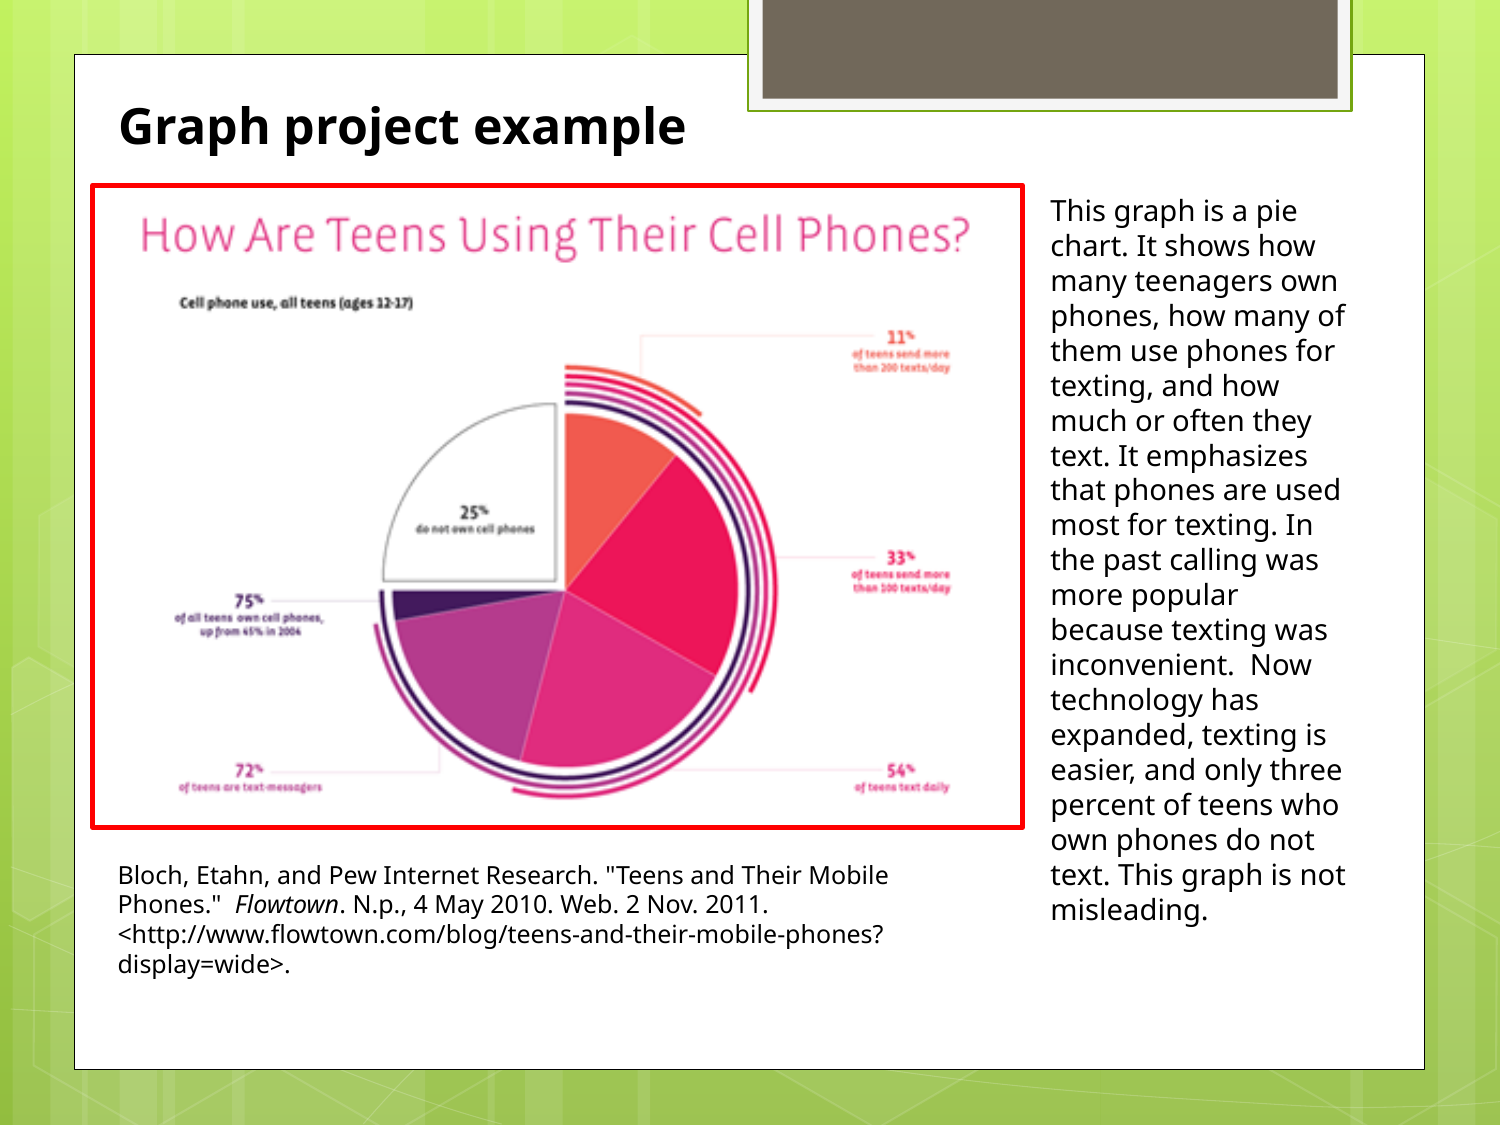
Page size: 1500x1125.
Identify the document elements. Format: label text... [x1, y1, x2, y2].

text_box Bloch, Etahn, and Pew Internet Research. "Teens and Their Mobile Phones." Flowtown. N.p., 4 May 2010. Web. 2 Nov. 2011. <http://www.flowtown.com/blog/teens-and-their-mobile-phones?display=wide>. [102, 851, 1025, 987]
picture [94, 187, 1021, 826]
text_box Graph project example [103, 86, 703, 162]
text_box This graph is a pie chart. It shows how many teenagers own phones, how many of them use phones for texting, and how much or often they text. It emphasizes that phones are used most for texting. In the past calling was more popular because texting was inconvenient. Now technology has expanded, texting is easier, and only three percent of teens who own phones do not text. This graph is not misleading. [1035, 184, 1374, 934]
